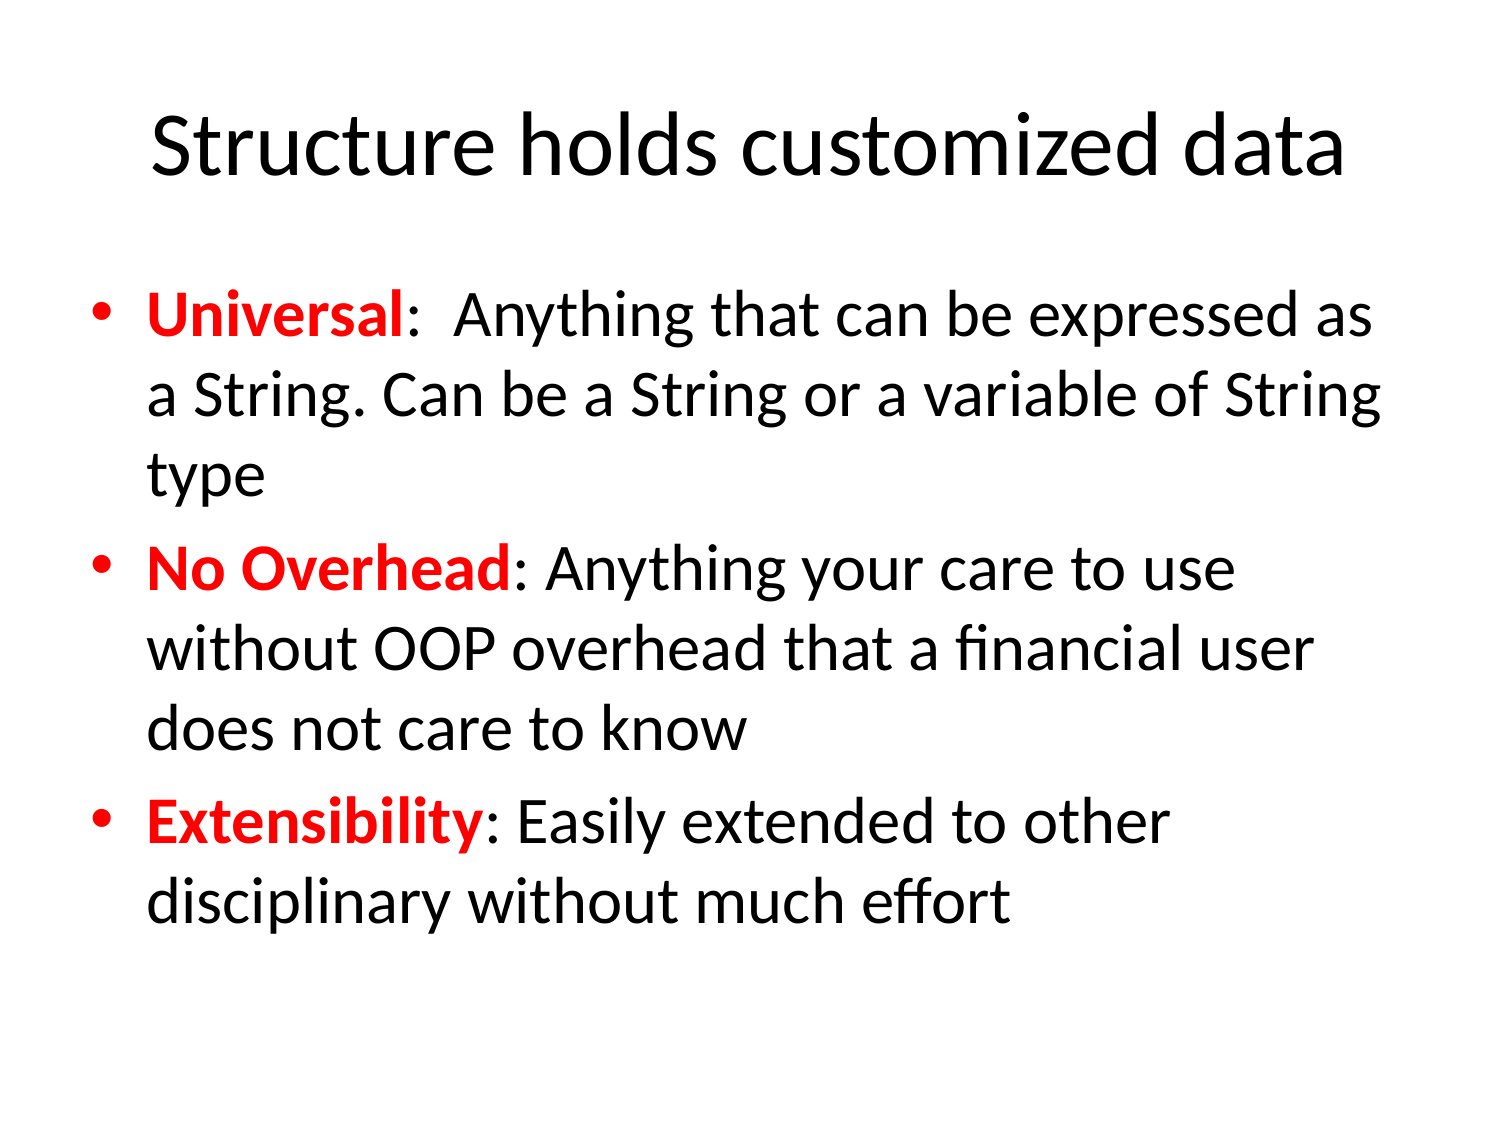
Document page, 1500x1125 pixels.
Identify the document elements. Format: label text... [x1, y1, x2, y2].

title Structure holds customized data [75, 45, 1425, 233]
list Universal: Anything that can be expressed as a String. Can be a String or a variable of String type No Overhead: Anything your care to use without OOP overhead that a financial user does not care to know Extensibility: Easily extended to other disciplinary without much effort [75, 262, 1425, 1005]
